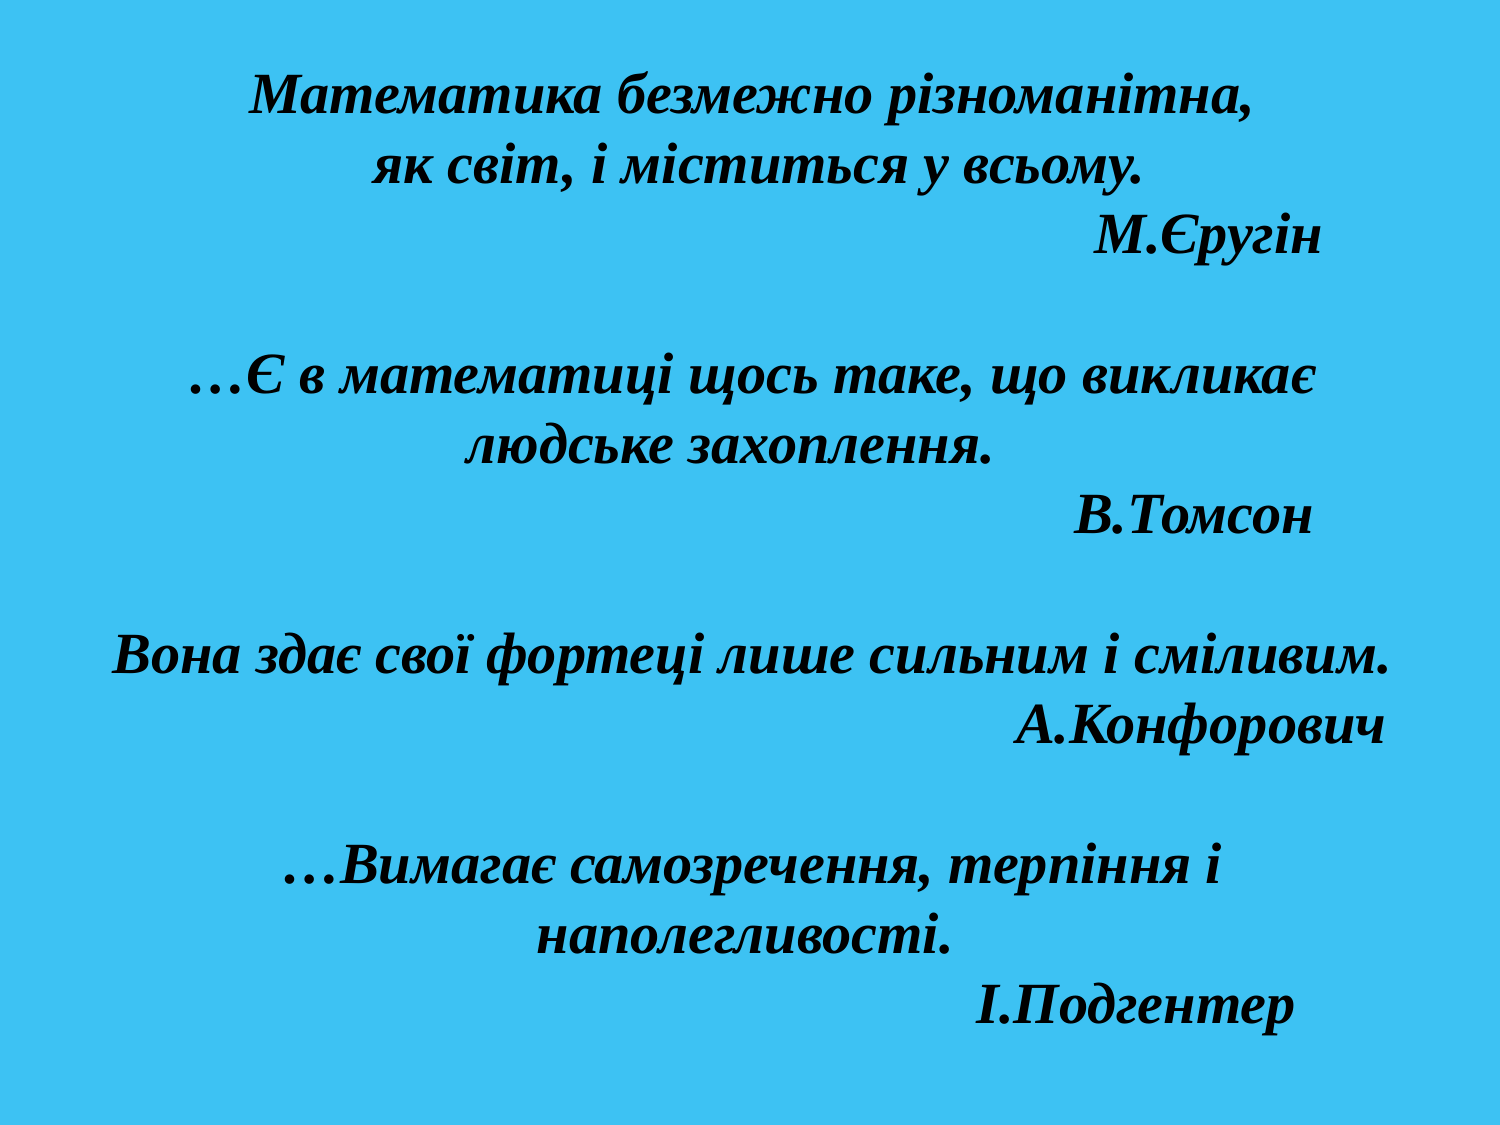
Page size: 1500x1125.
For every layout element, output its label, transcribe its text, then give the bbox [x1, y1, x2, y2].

title Математика безмежно різноманітна, як світ, і міститься у всьому. М.Єругін …Є в математиці щось таке, що викликає людське захоплення. В.Томсон Вона здає свої фортеці лише сильним і сміливим. А.Конфорович …Вимагає самозречення, терпіння і наполегливості. І.Подгентер [75, 82, 1430, 1079]
